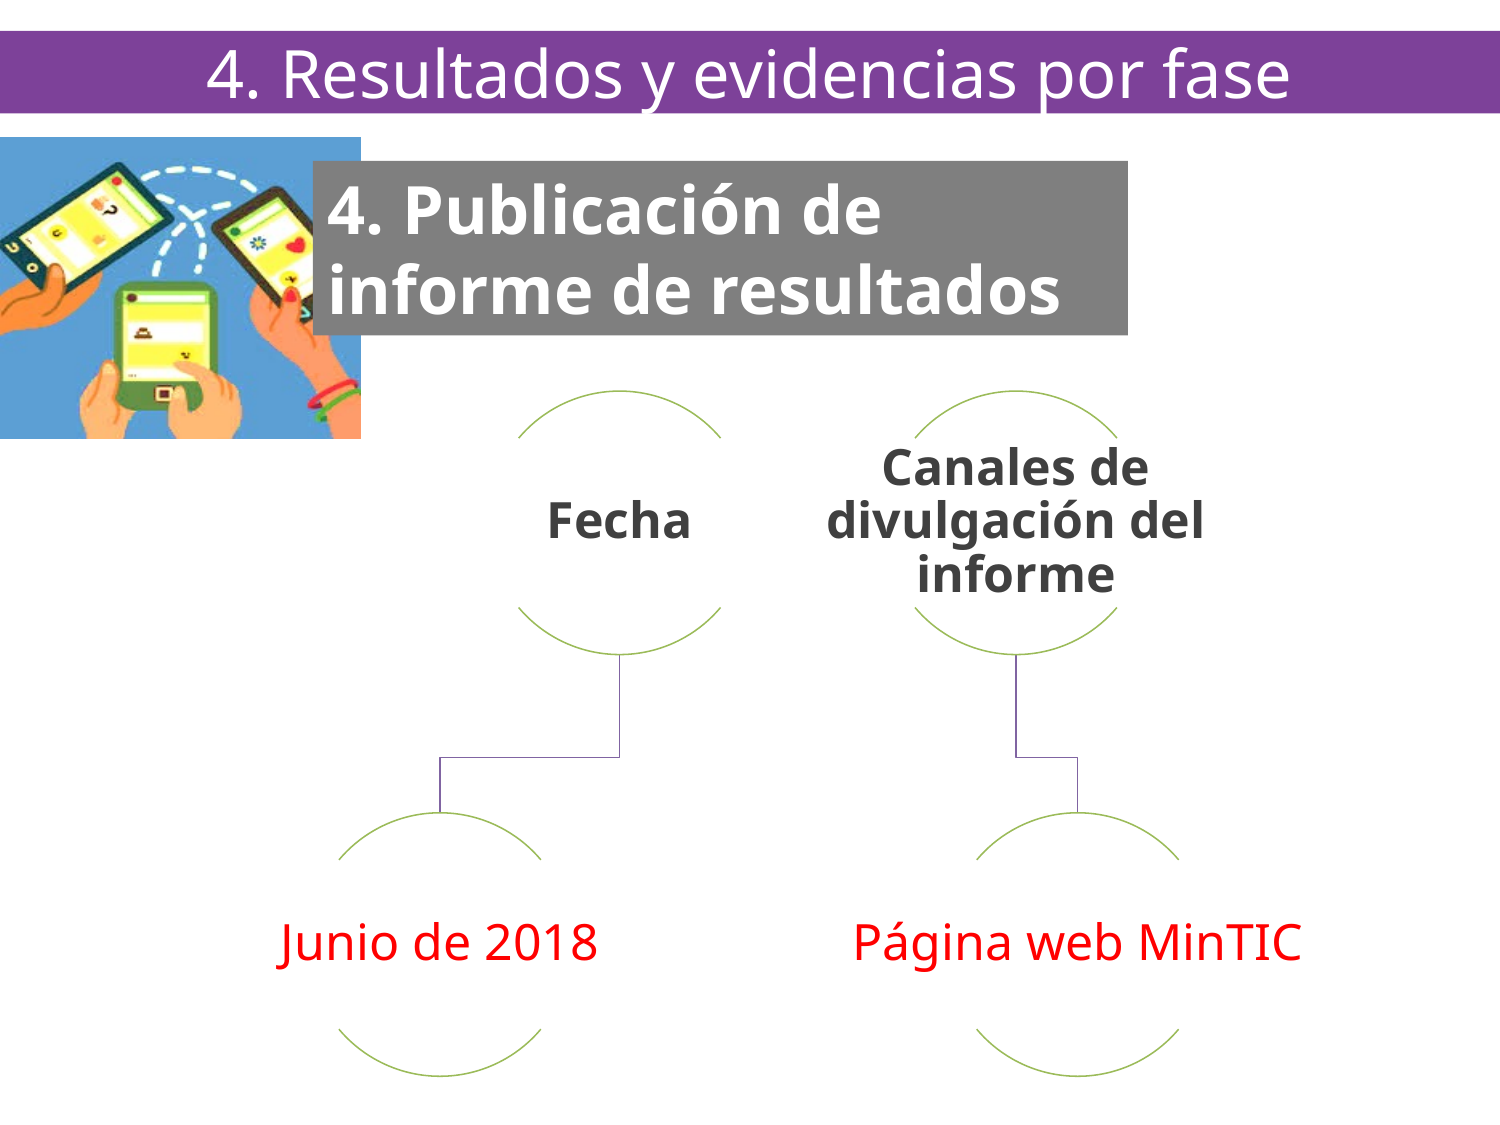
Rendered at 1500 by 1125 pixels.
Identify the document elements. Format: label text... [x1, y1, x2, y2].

text_box 4. Publicación de informe de resultados [365, 160, 1128, 336]
text_box 4. Resultados y evidencias por fase [0, 29, 1500, 116]
picture [0, 136, 361, 439]
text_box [135, 438, 1383, 1077]
